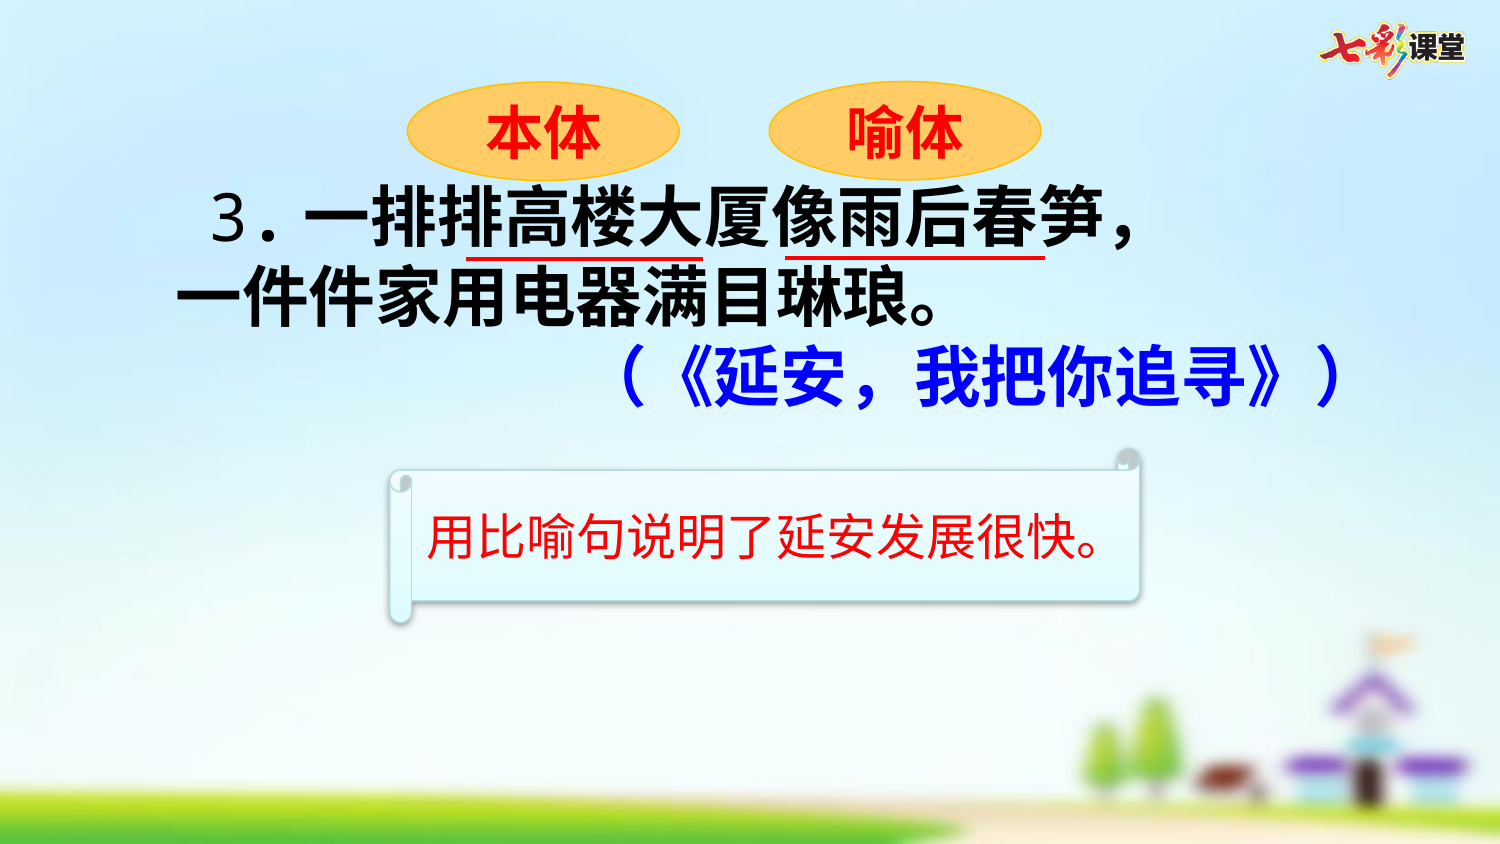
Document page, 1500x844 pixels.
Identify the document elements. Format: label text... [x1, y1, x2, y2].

text_box 本体 [405, 80, 682, 183]
text_box 用比喻句说明了延安发展很快。 [388, 447, 1141, 624]
text_box 喻体 [767, 79, 1044, 183]
picture [0, 0, 1500, 844]
text_box 3.一排排高楼大厦像雨后春笋， 一件件家用电器满目琳琅。 （《延安，我把你追寻》） [53, 167, 1412, 506]
